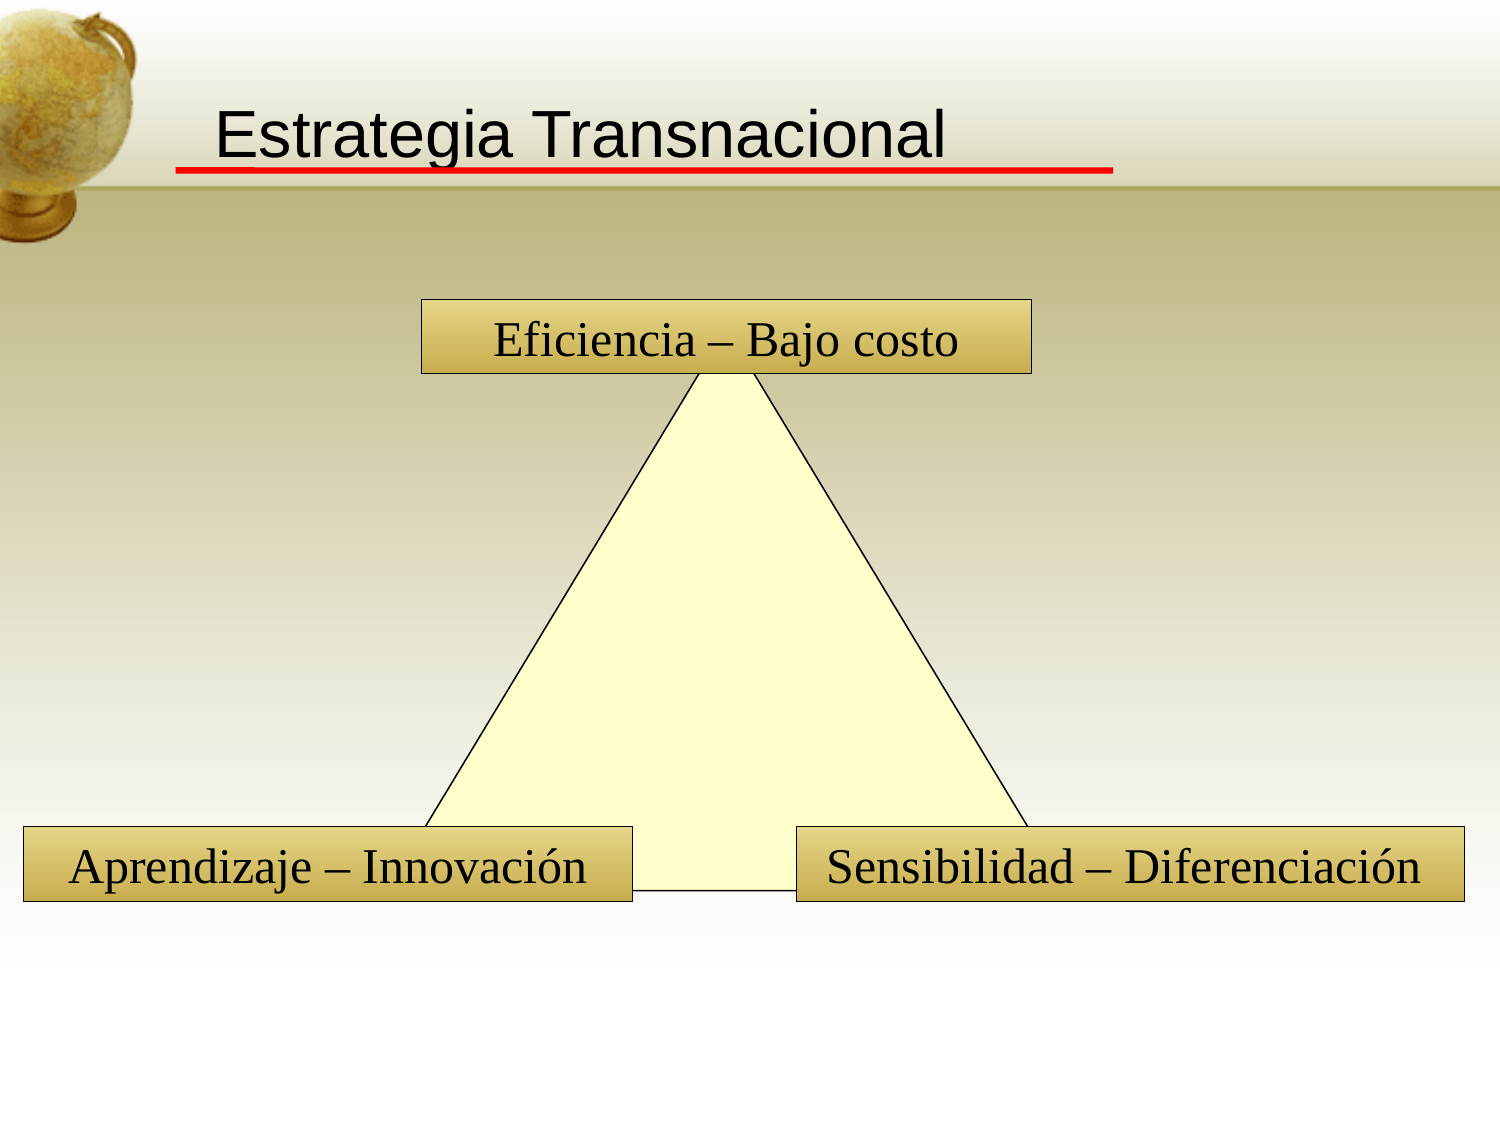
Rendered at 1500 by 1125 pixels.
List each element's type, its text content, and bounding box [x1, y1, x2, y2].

text_box [425, 374, 1028, 891]
title Estrategia Transnacional [198, 36, 1500, 179]
text_box Aprendizaje – Innovación [23, 826, 633, 902]
text_box Eficiencia – Bajo costo [421, 299, 1032, 374]
text_box Sensibilidad – Diferenciación [796, 826, 1465, 902]
picture [0, 0, 1500, 1125]
